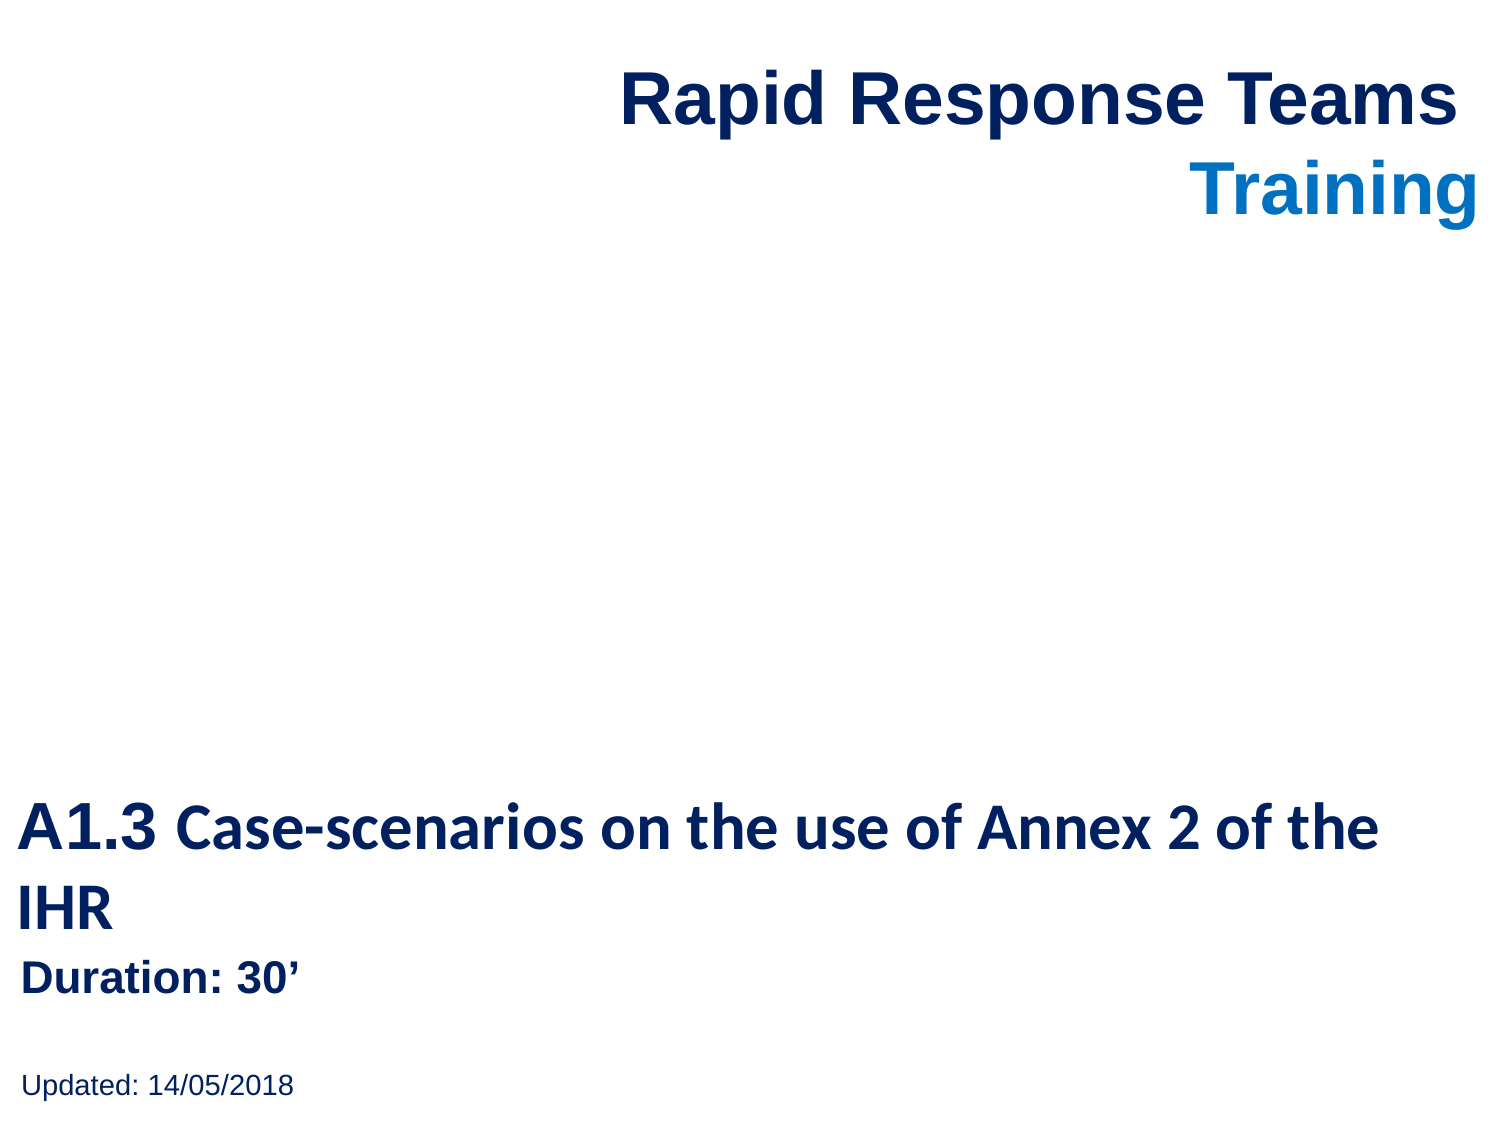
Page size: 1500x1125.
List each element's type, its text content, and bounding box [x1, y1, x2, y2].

text_box Updated: 14/05/2018 [6, 1058, 310, 1109]
title Rapid Response Teams Training [584, 19, 1496, 261]
subtitle A1.3 Case-scenarios on the use of Annex 2 of the IHR [1, 775, 1500, 929]
text_box Duration: 30’ [5, 940, 585, 1011]
